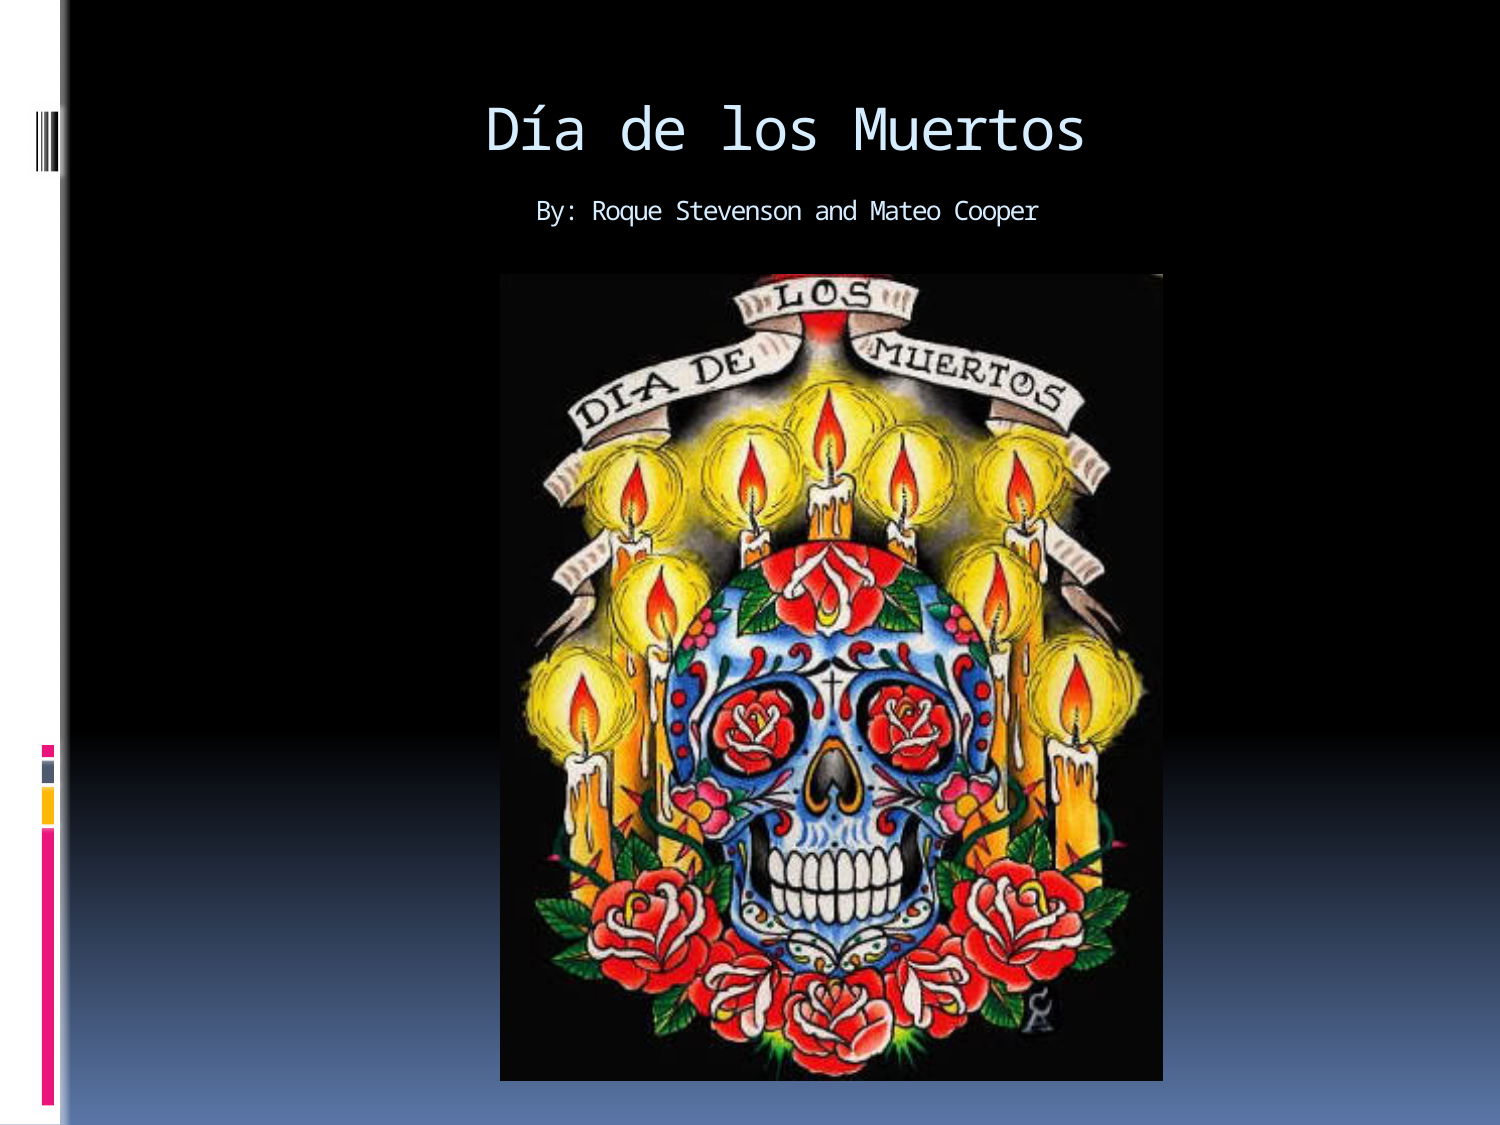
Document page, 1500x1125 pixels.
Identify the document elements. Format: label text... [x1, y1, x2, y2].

picture [499, 274, 1163, 1081]
title Día de los Muertos By: Roque Stevenson and Mateo Cooper [150, 83, 1425, 234]
